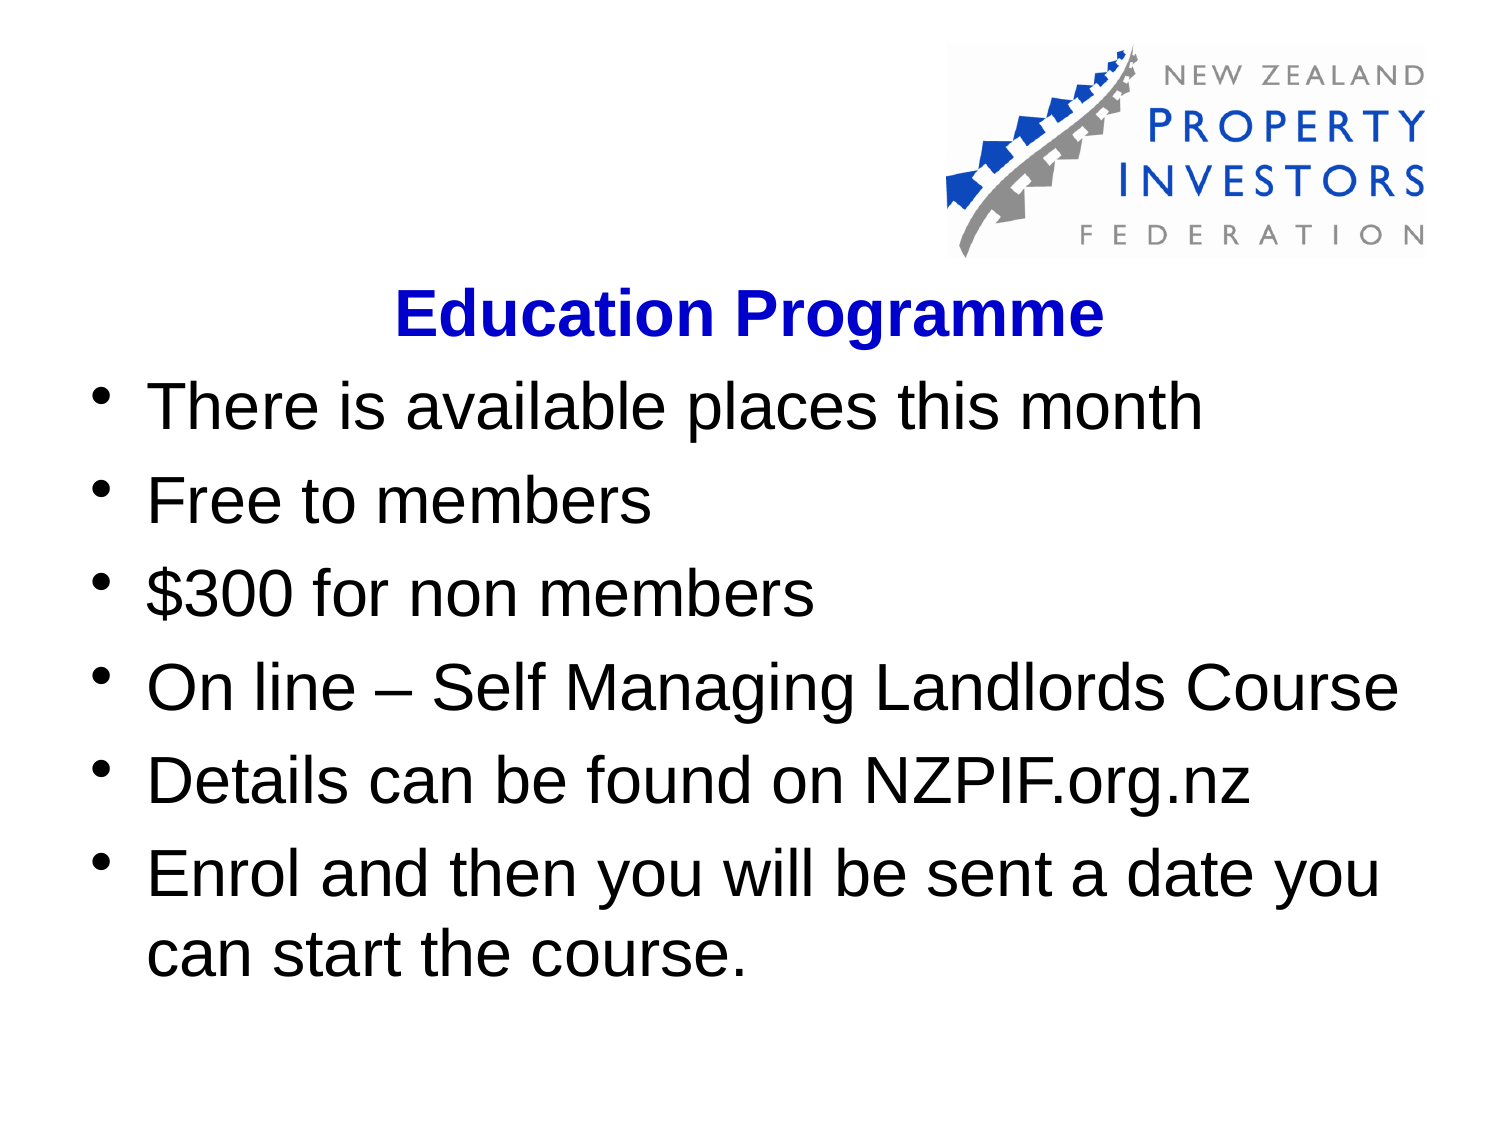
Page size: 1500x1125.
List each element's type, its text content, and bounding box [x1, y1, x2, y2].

picture [946, 44, 1425, 258]
list Education Programme There is available places this month Free to members $300 for non members On line – Self Managing Landlords Course Details can be found on NZPIF.org.nz Enrol and then you will be sent a date you can start the course. [74, 262, 1426, 1006]
